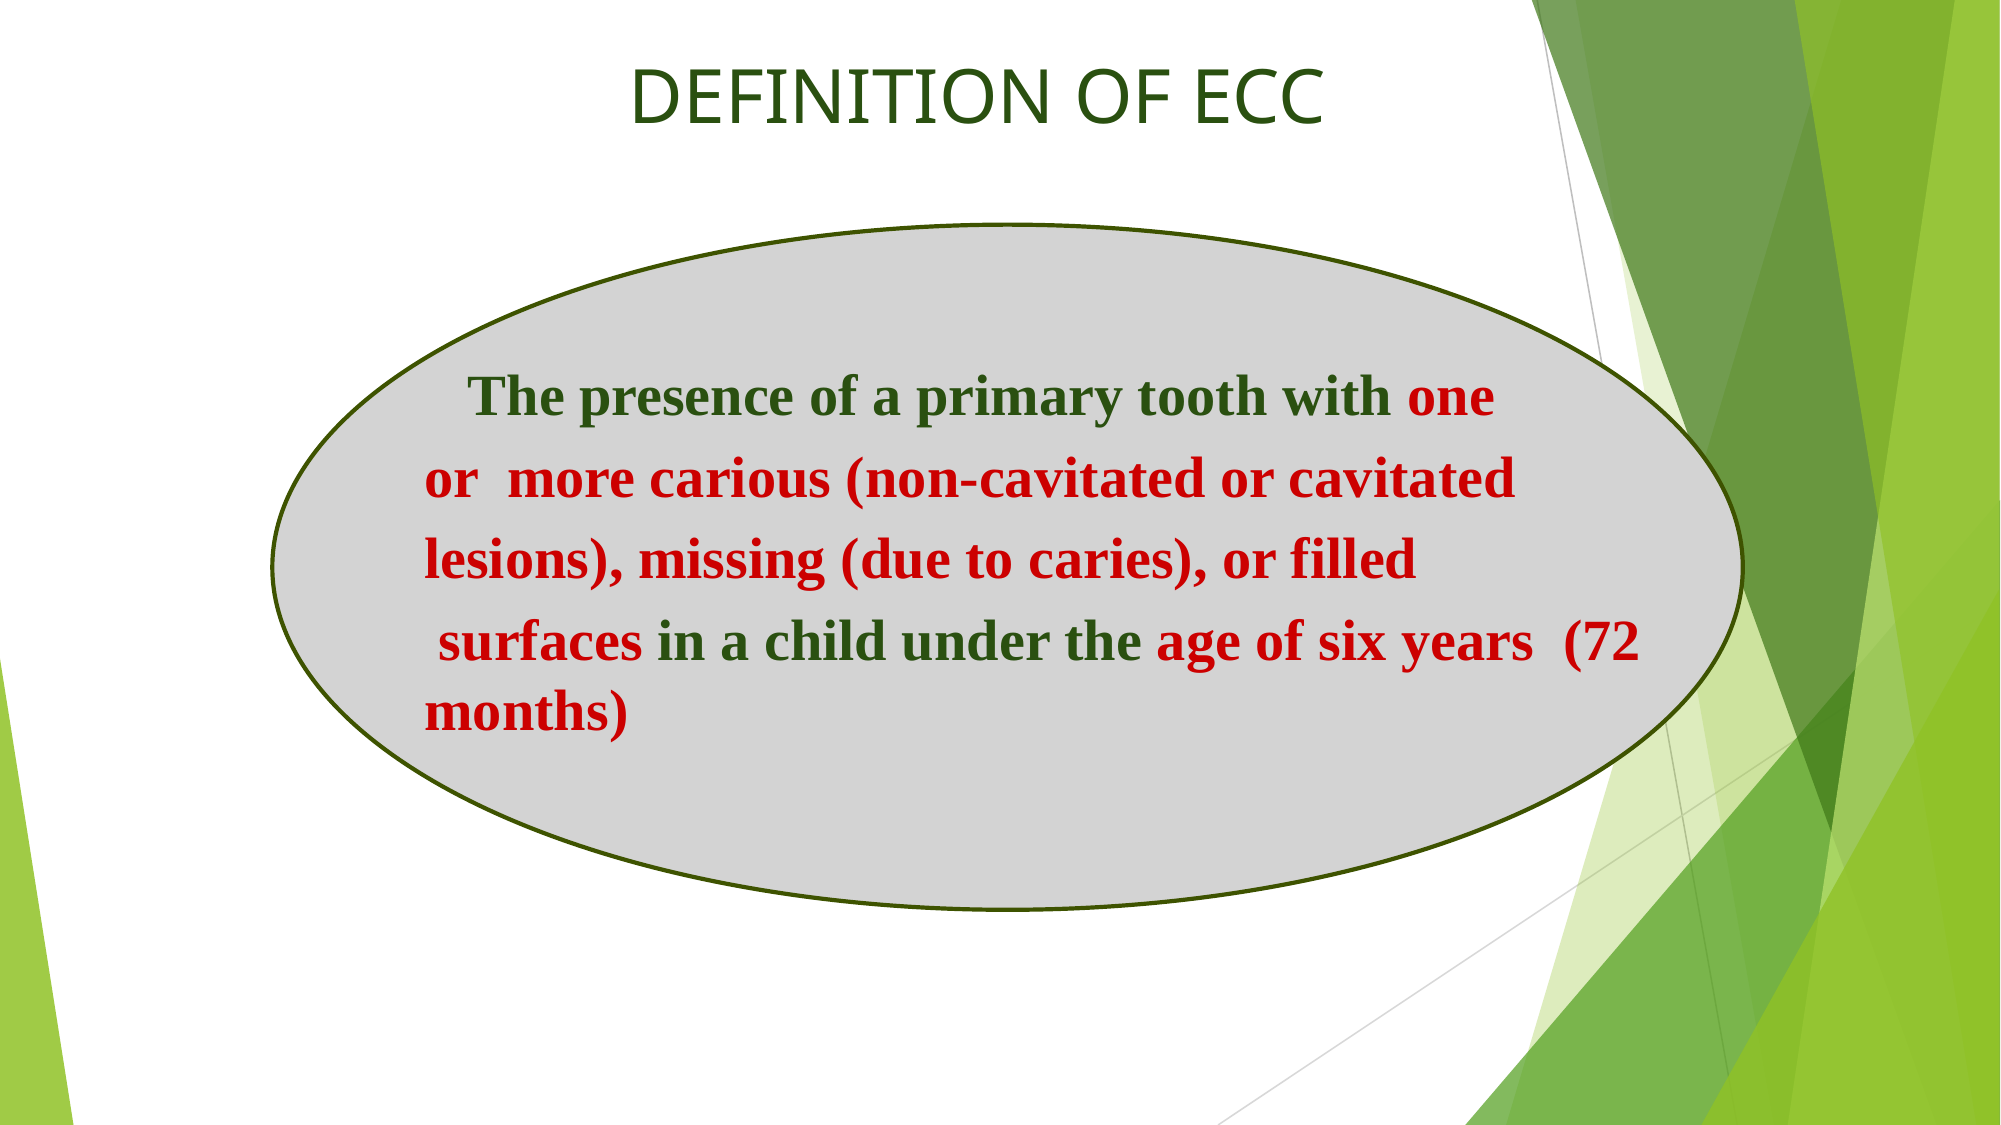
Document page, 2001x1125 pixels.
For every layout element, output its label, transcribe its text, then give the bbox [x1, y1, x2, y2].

text_box [272, 368, 409, 767]
text_box [440, 224, 1575, 349]
text_box [1695, 445, 1743, 689]
title DEFINITION OF ECC [303, 0, 1654, 188]
list The presence of a primary tooth with one or more carious (non-cavitated or cavitated lesions), missing (due to caries), or filled surfaces in a child under the age of six years (72 months) [409, 349, 1695, 1093]
